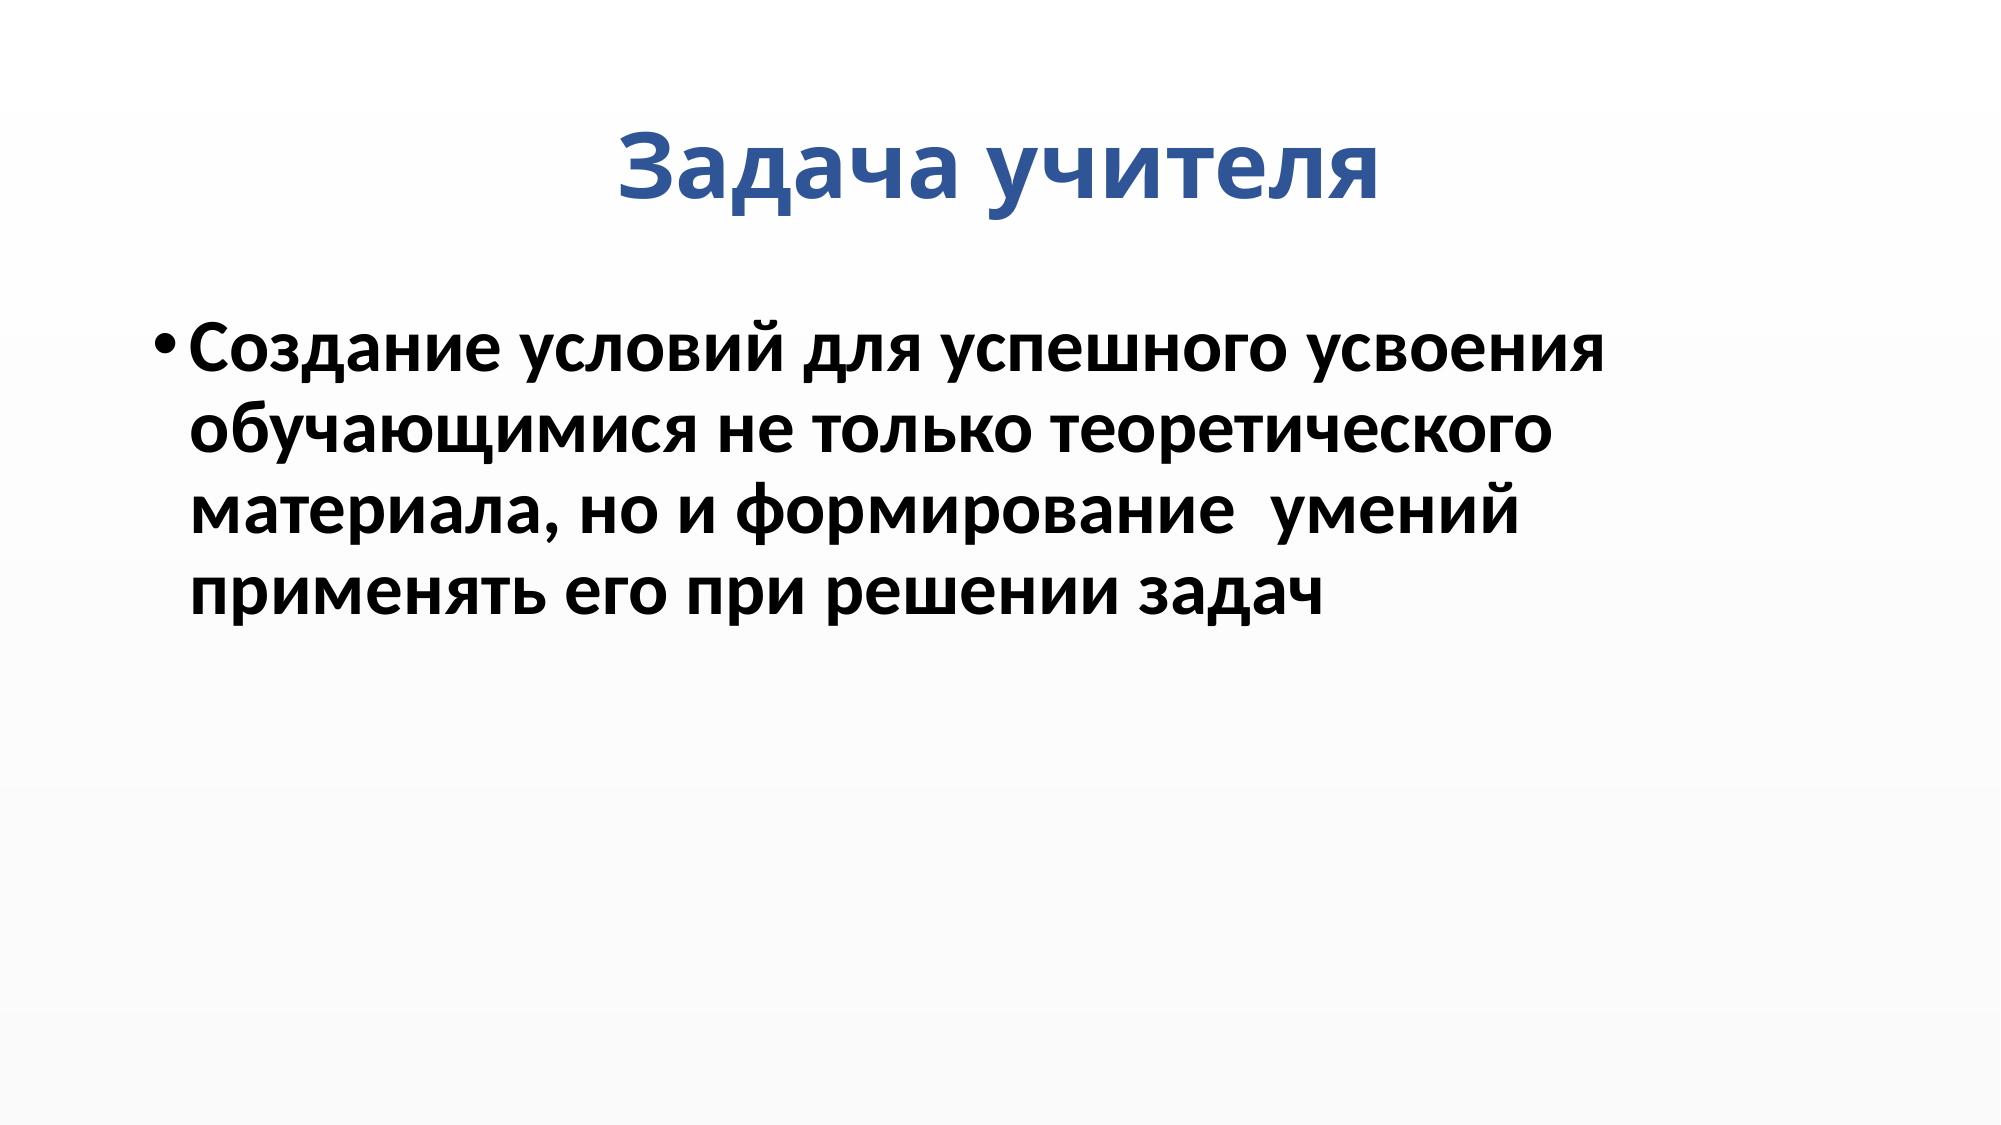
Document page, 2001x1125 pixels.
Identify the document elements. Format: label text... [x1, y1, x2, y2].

title Задача учителя [137, 59, 1863, 278]
list Создание условий для успешного усвоения обучающимися не только теоретического материала, но и формирование умений применять его при решении задач [137, 299, 1863, 1014]
